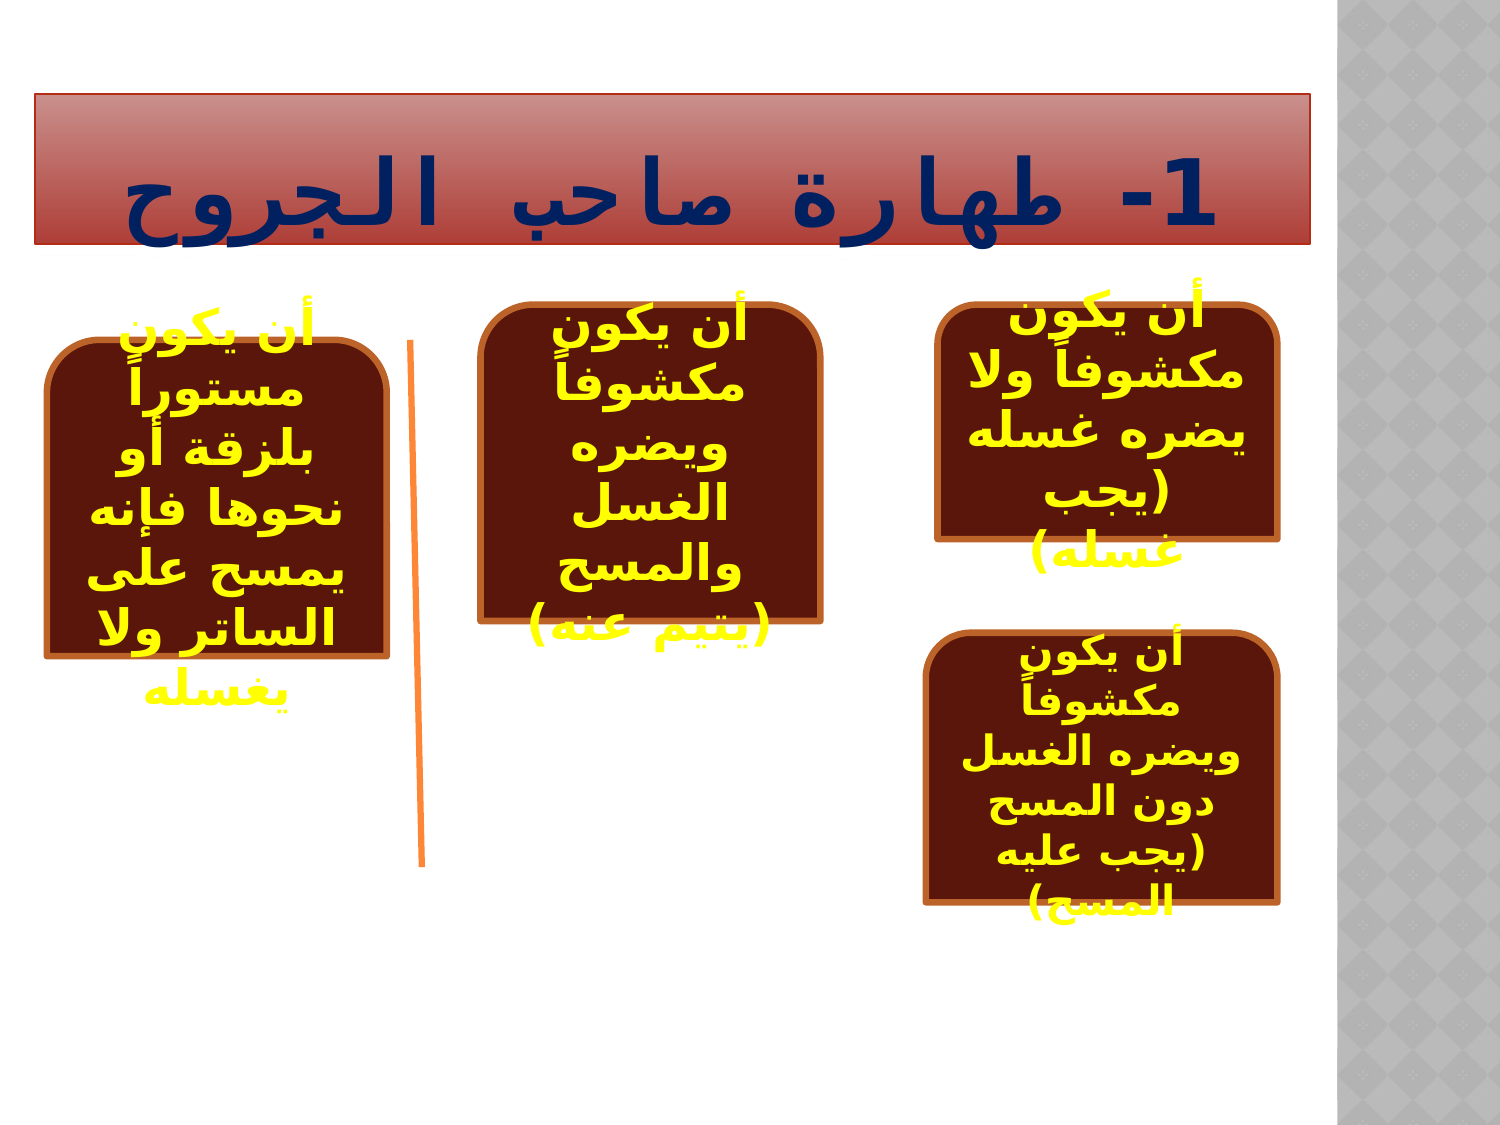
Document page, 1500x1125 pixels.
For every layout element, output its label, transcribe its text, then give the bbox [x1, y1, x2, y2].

text_box أن يكون مكشوفاً ويضره الغسل دون المسح (يجب عليه المسح) [922, 629, 1281, 906]
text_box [151, 597, 681, 610]
text_box أن يكون مكشوفاً ويضره الغسل والمسح (يتيم عنه) [477, 396, 824, 625]
text_box أن يكون مستوراً بلزقة أو نحوها فإنه يمسح على الساتر ولا يغسله [43, 336, 391, 660]
text_box أن يكون مكشوفاً ولا يضره غسله (يجب غسله) [934, 318, 1281, 543]
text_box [292, 269, 1267, 388]
title 1- طهارة صاحب الجروح [34, 93, 1311, 245]
